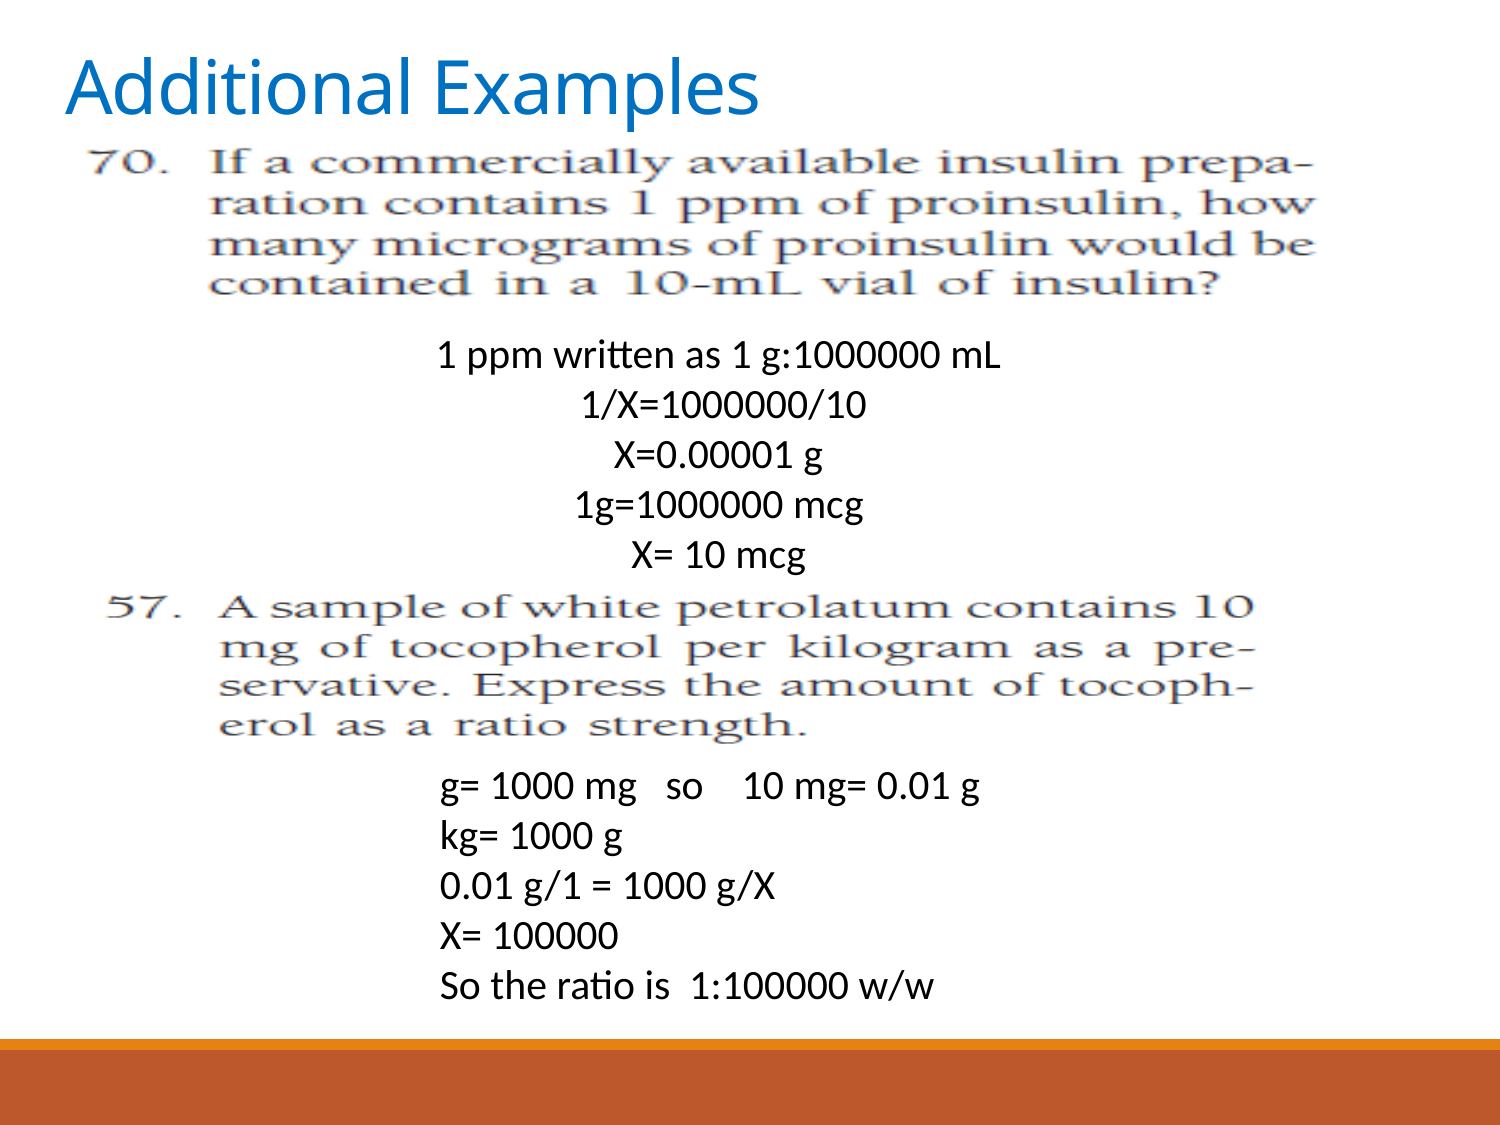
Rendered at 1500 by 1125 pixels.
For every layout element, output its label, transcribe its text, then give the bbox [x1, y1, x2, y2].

picture [49, 136, 1388, 343]
title Additional Examples [50, 50, 1013, 135]
text_box g= 1000 mg so 10 mg= 0.01 g kg= 1000 g 0.01 g/1 = 1000 g/X X= 100000 So the ratio is 1:100000 w/w [425, 771, 1050, 1015]
text_box 1 ppm written as 1 g:1000000 mL 1/X=1000000/10 X=0.00001 g 1g=1000000 mcg X= 10 mcg [349, 352, 1088, 571]
picture [74, 574, 1326, 763]
